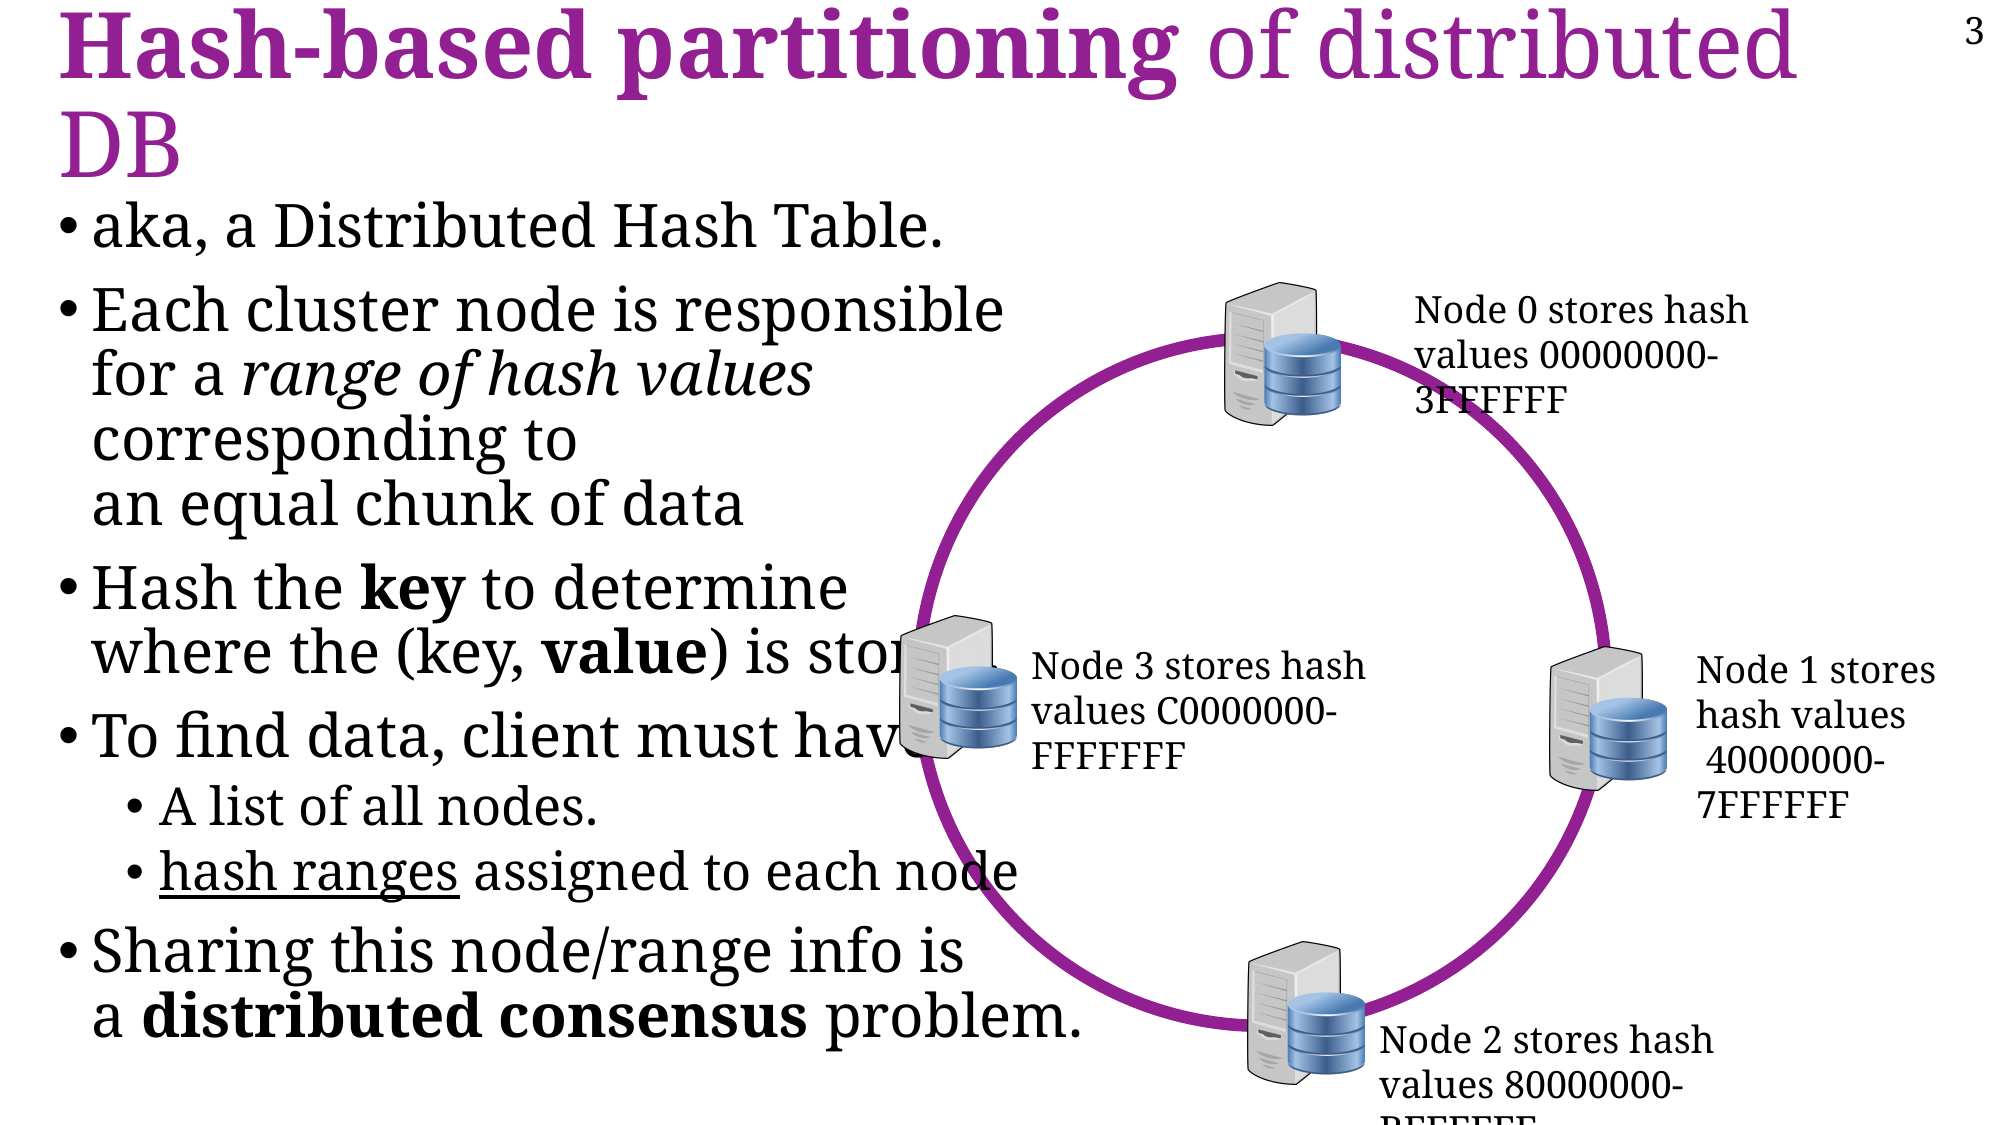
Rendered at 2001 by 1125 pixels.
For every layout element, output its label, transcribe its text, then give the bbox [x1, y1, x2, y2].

text_box Node 0 stores hash values 00000000-3FFFFFF [1399, 278, 1813, 429]
text_box Node 1 stores hash values 40000000-7FFFFFF [1681, 638, 2000, 834]
picture [899, 615, 1017, 760]
picture [1247, 941, 1365, 1085]
text_box Node 3 stores hash values C0000000-FFFFFFF [1016, 634, 1430, 785]
text_box [1105, 339, 1606, 1027]
picture [1549, 646, 1667, 791]
text_box Node 2 stores hash values 80000000-BFFFFFF [1364, 1008, 1778, 1125]
title Hash-based partitioning of distributed DB [43, 25, 1953, 171]
picture [1224, 282, 1341, 426]
list aka, a Distributed Hash Table. Each cluster node is responsible for a range of hash values corresponding to an equal chunk of data Hash the key to determine where the (key, value) is stored. To find data, client must have: A list of all nodes. hash ranges assigned to each node Sharing this node/range info is a distributed consensus problem. [43, 188, 1105, 1085]
